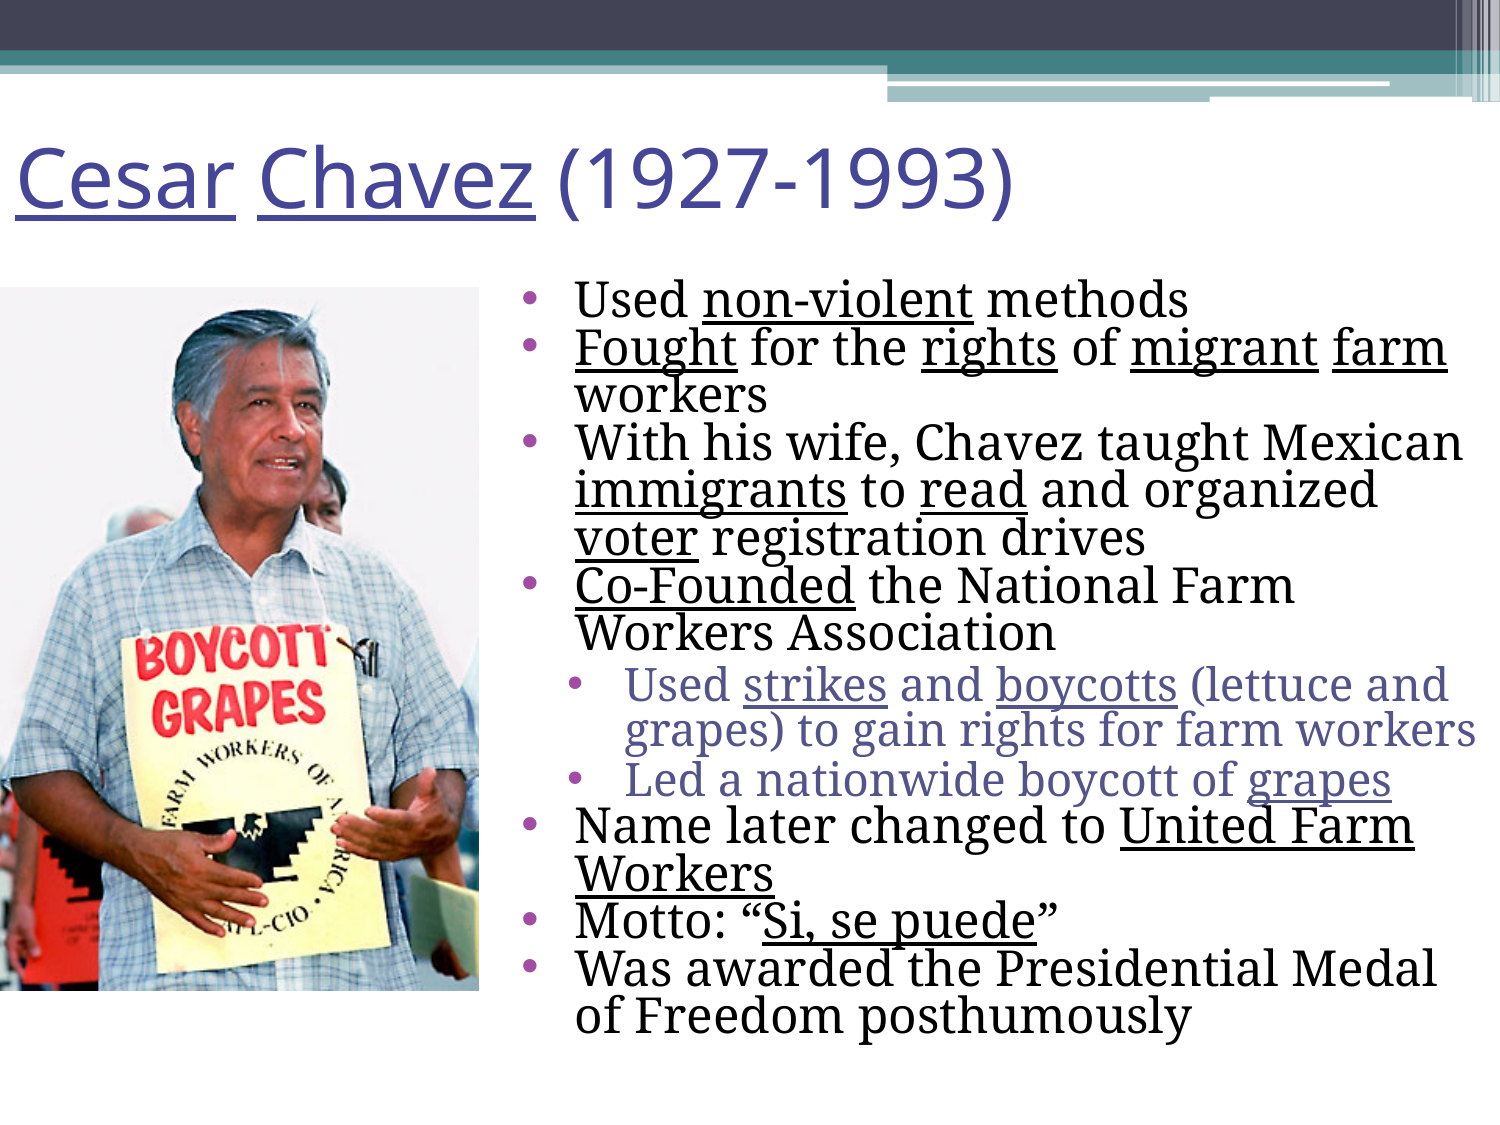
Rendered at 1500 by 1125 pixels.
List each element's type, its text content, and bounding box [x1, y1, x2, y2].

title Cesar Chavez (1927-1993) [0, 87, 1350, 263]
picture [0, 287, 479, 991]
list Used non-violent methods Fought for the rights of migrant farm workers With his wife, Chavez taught Mexican immigrants to read and organized voter registration drives Co-Founded the National Farm Workers Association Used strikes and boycotts (lettuce and grapes) to gain rights for farm workers Led a nationwide boycott of grapes Name later changed to United Farm Workers Motto: “Si, se puede” Was awarded the Presidential Medal of Freedom posthumously [487, 212, 1500, 1125]
